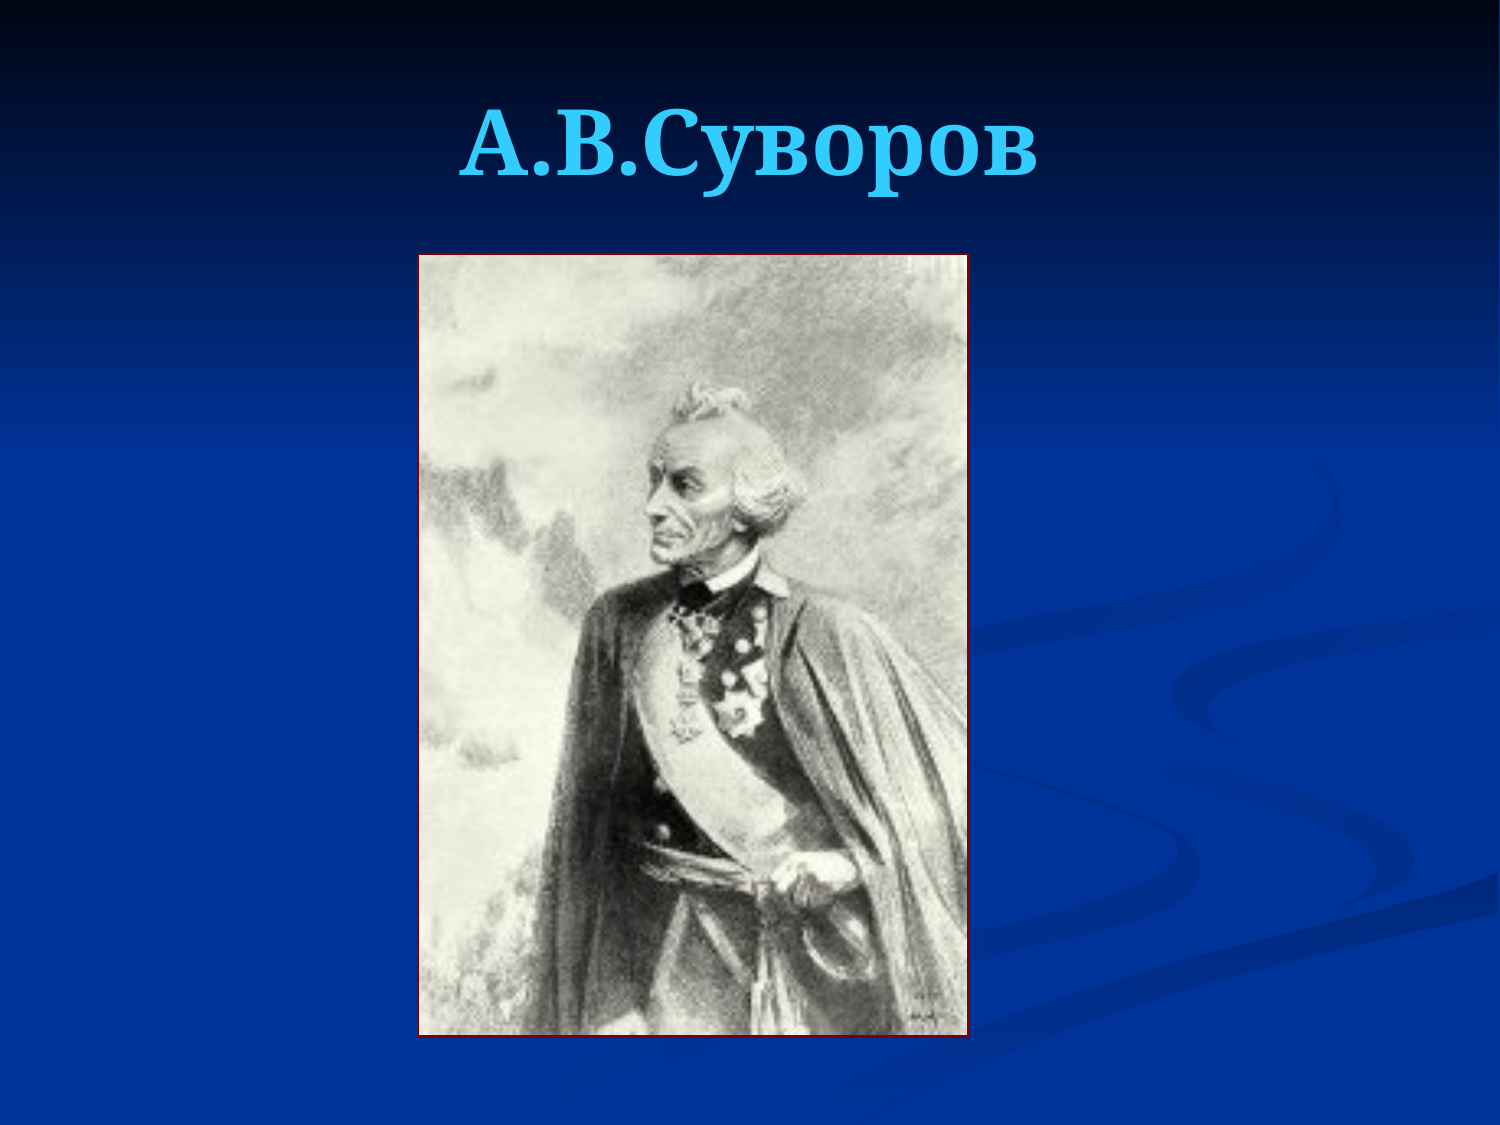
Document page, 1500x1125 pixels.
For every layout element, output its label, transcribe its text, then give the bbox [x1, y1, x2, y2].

picture [418, 255, 968, 1036]
title А.В.Суворов [74, 44, 1426, 233]
